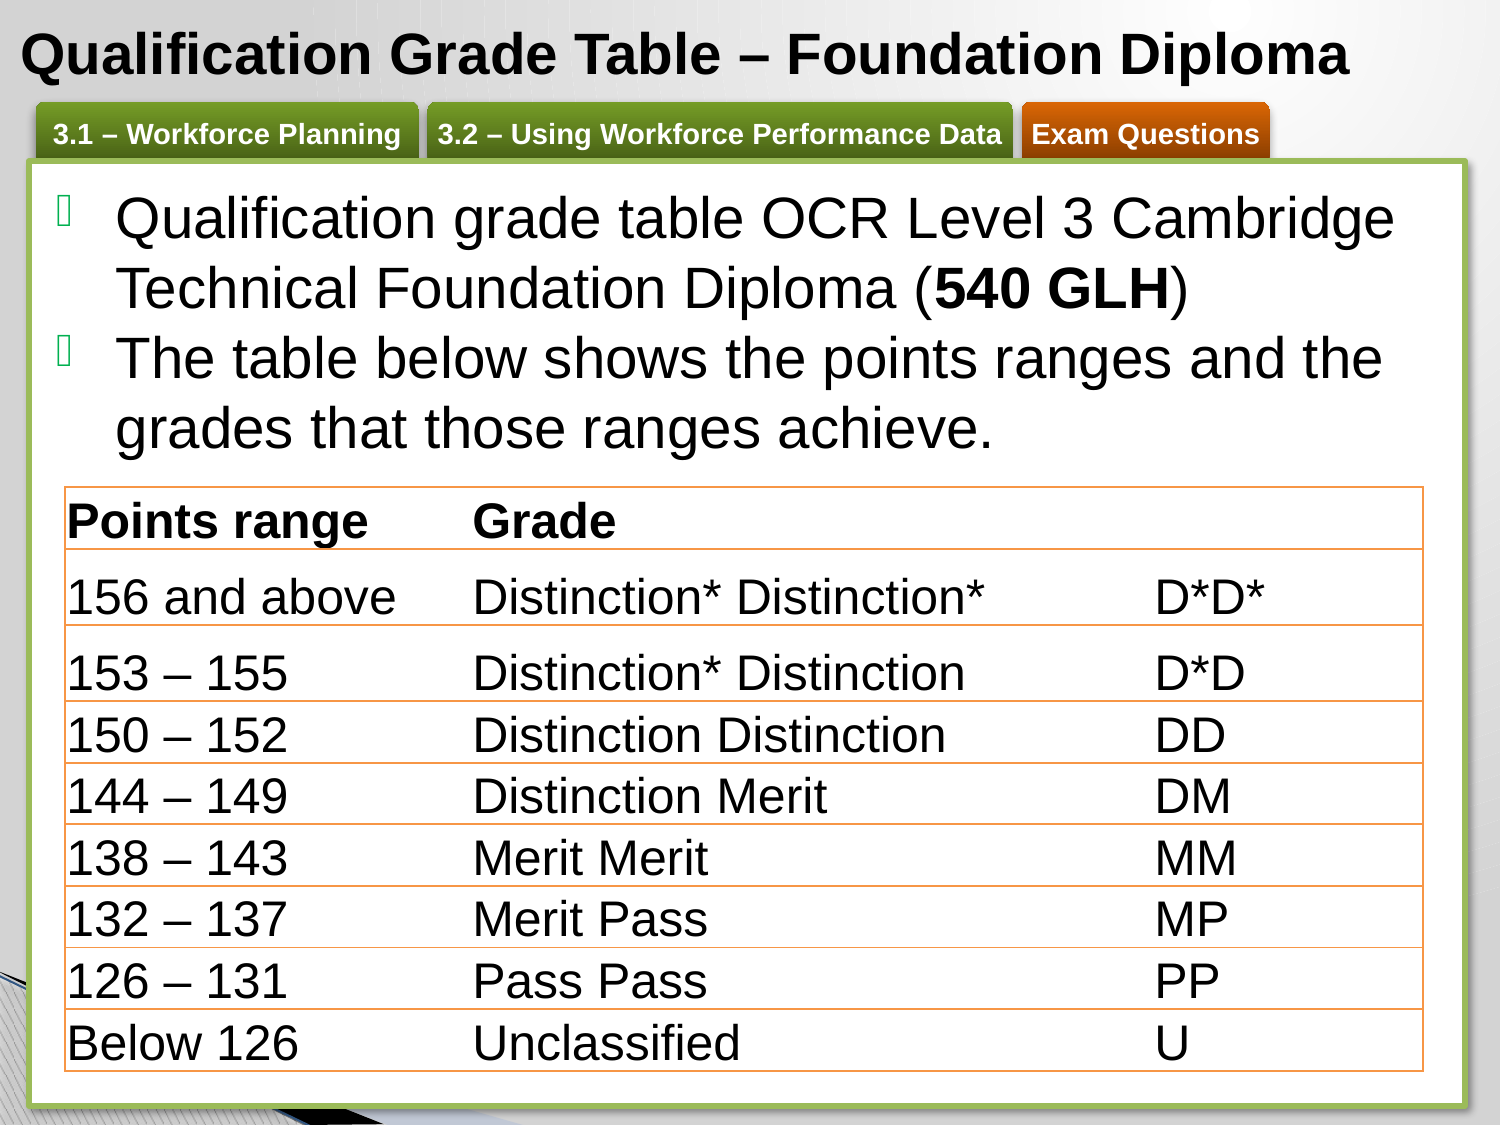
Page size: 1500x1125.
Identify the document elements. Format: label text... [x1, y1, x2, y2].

table_cell 138 – 143 [66, 825, 471, 885]
table_cell MM [1153, 825, 1422, 885]
table_cell Pass Pass [471, 948, 1153, 1008]
table_cell MP [1153, 887, 1422, 947]
text_box e [551, 0, 603, 5]
title Qualification Grade Table – Foundation Diploma [5, 0, 1447, 102]
table_cell 126 – 131 [66, 948, 471, 1008]
table_cell PP [1153, 948, 1422, 1008]
table_cell Distinction* Distinction* [471, 550, 1153, 624]
table_cell D*D [1153, 626, 1422, 700]
table_cell 132 – 137 [66, 887, 471, 947]
table_cell 144 – 149 [66, 764, 471, 823]
table_cell 156 and above [66, 550, 471, 624]
table_cell DM [1153, 764, 1422, 823]
table_cell Merit Merit [471, 825, 1153, 885]
table_cell DD [1153, 702, 1422, 762]
table_header [1153, 488, 1422, 548]
table_cell Below 126 [66, 1010, 471, 1070]
text_box Qualification grade table OCR Level 3 Cambridge Technical Foundation Diploma (540 GLH) The table below shows the points ranges and the grades that those ranges achieve. [41, 172, 1447, 468]
table_header Points range [66, 488, 471, 548]
table_cell D*D* [1153, 550, 1422, 624]
table_cell Unclassified [471, 1010, 1153, 1070]
table_header Grade [471, 488, 1153, 548]
picture [281, 1114, 303, 1125]
table_cell Distinction* Distinction [471, 626, 1153, 700]
table_cell U [1153, 1010, 1422, 1070]
table_cell Distinction Merit [471, 764, 1153, 823]
table_cell Merit Pass [471, 887, 1153, 947]
table_cell 150 – 152 [66, 702, 471, 762]
table_cell Distinction Distinction [471, 702, 1153, 762]
table_cell 153 – 155 [66, 626, 471, 700]
